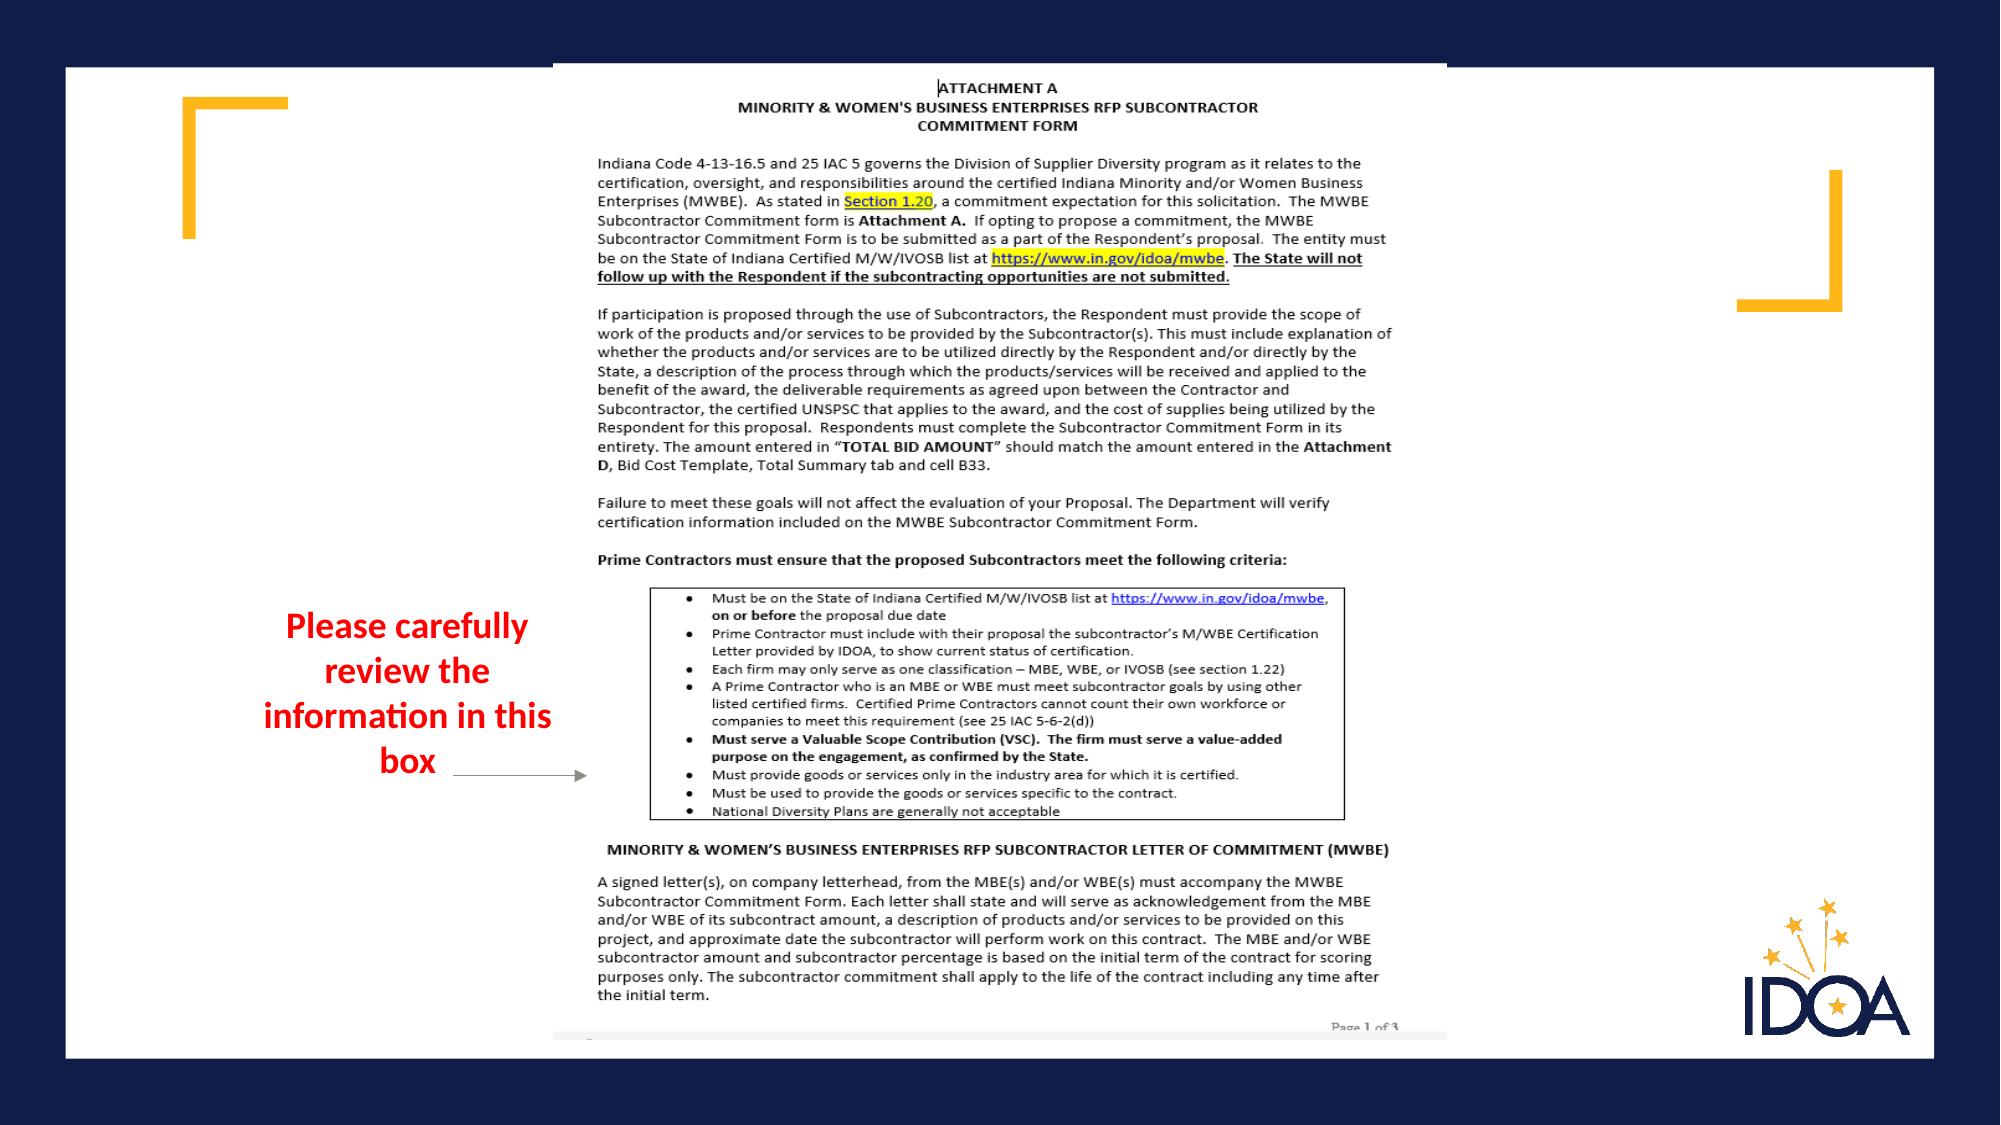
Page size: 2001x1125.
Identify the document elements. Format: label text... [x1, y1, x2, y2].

text_box Please carefully review the information in this box [228, 593, 553, 789]
picture [1702, 857, 1959, 1114]
picture [553, 63, 1447, 1040]
